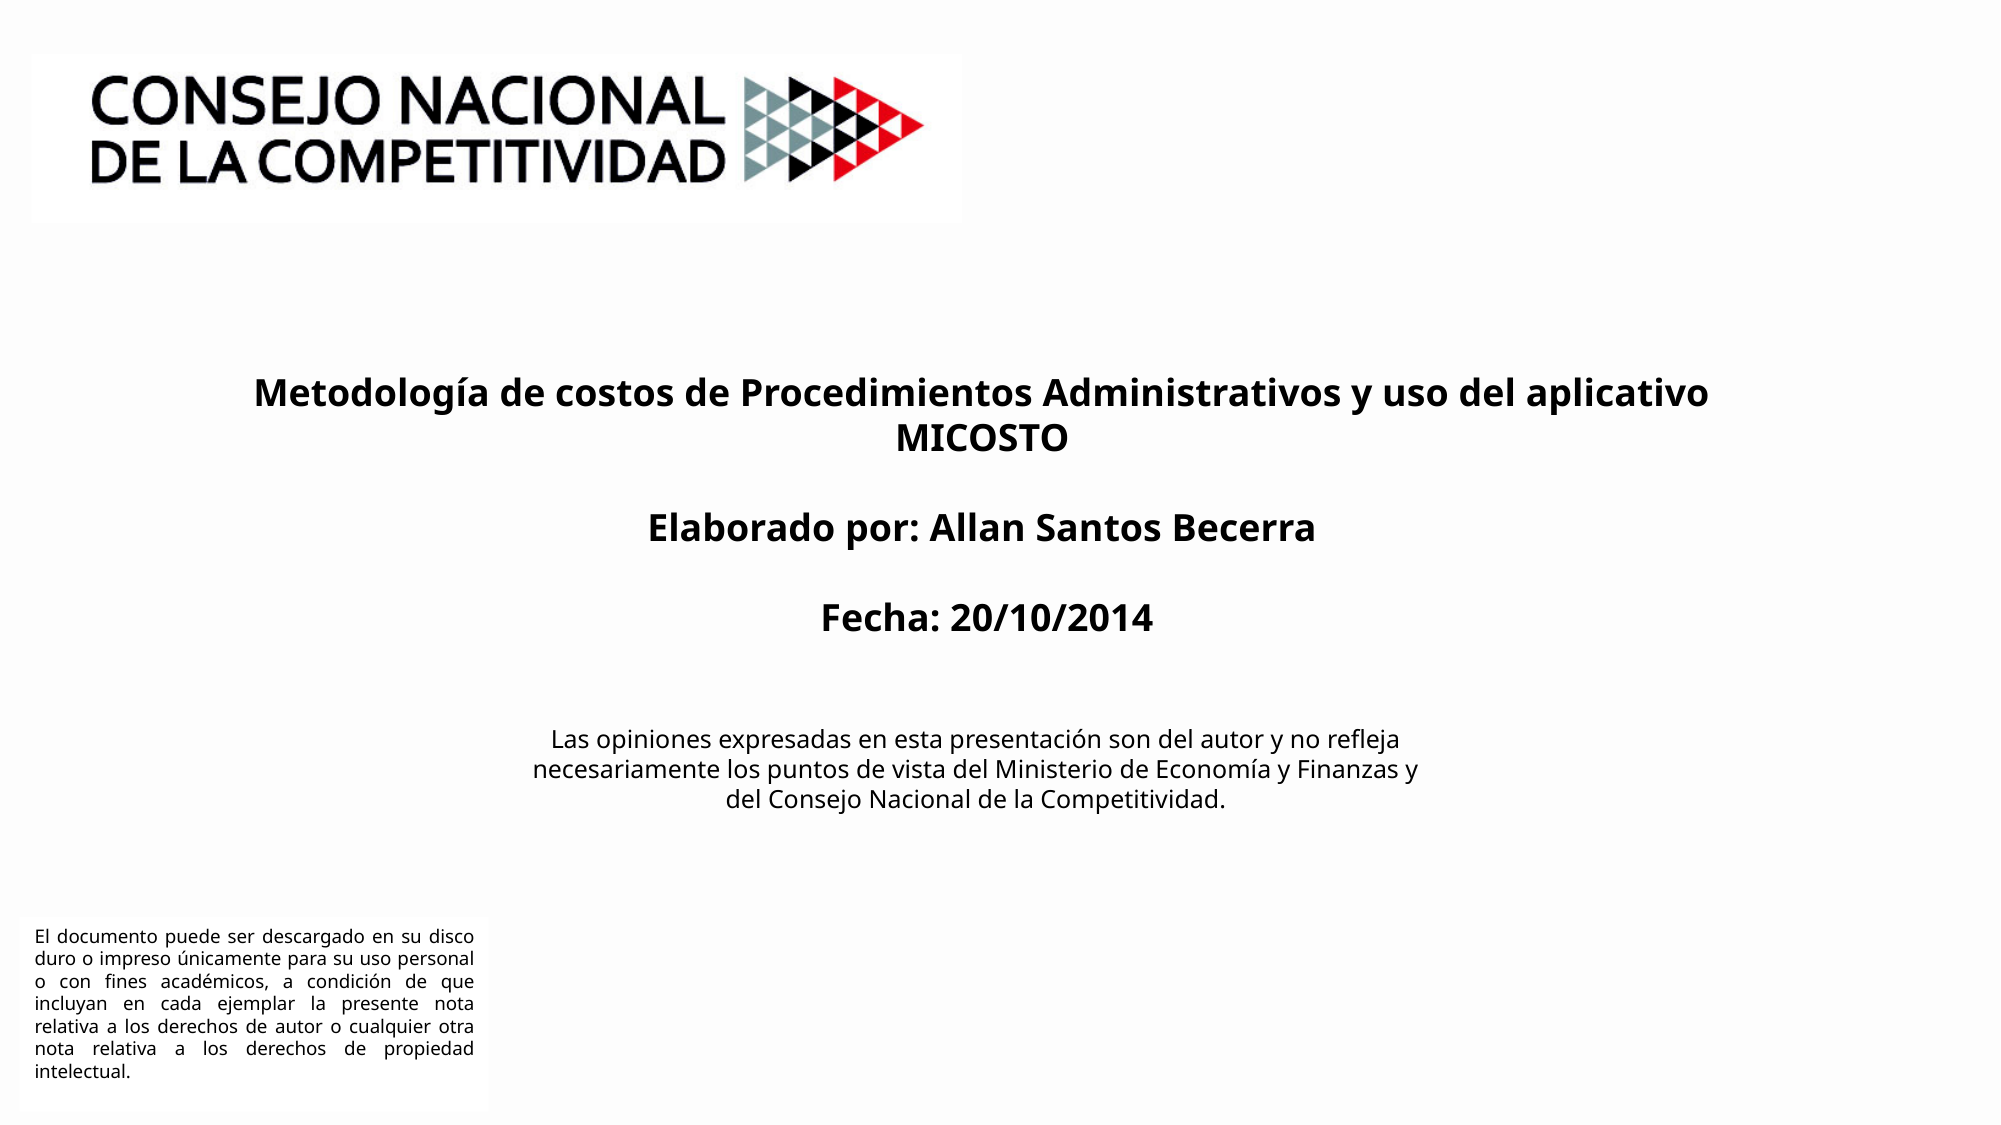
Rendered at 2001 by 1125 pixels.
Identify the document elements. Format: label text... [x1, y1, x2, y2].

text_box El documento puede ser descargado en su disco duro o impreso únicamente para su uso personal o con fines académicos, a condición de que incluyan en cada ejemplar la presente nota relativa a los derechos de autor o cualquier otra nota relativa a los derechos de propiedad intelectual. [19, 916, 489, 1112]
title Metodología de costos de Procedimientos Administrativos y uso del aplicativo MICOSTO Elaborado por: Allan Santos Becerra Fecha: 20/10/2014 [184, 361, 1780, 646]
text_box Las opiniones expresadas en esta presentación son del autor y no refleja necesariamente los puntos de vista del Ministerio de Economía y Finanzas y del Consejo Nacional de la Competitividad. [515, 716, 1437, 821]
picture [31, 54, 963, 223]
